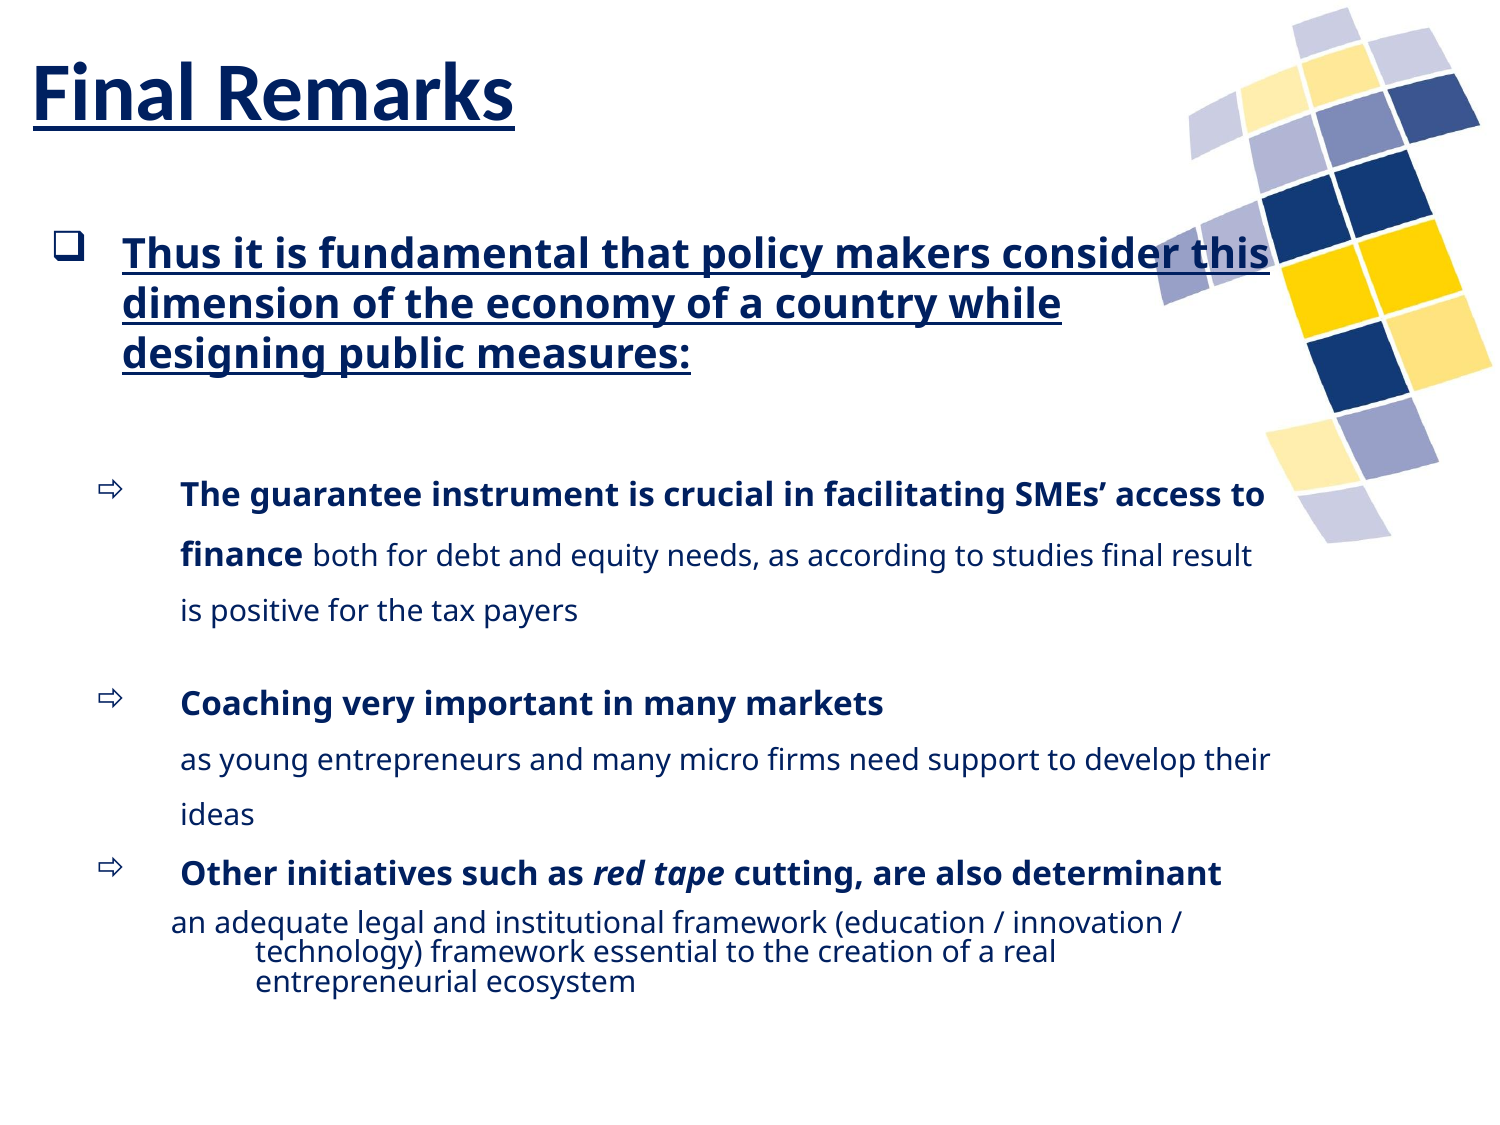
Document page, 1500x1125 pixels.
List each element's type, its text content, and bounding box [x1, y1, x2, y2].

picture [1145, 0, 1499, 551]
subtitle Thus it is fundamental that policy makers consider this dimension of the economy of a country while designing public measures: The guarantee instrument is crucial in facilitating SMEs’ access to finance both for debt and equity needs, as according to studies final result is positive for the tax payers Coaching very important in many markets as young entrepreneurs and many micro firms need support to develop their ideas Other initiatives such as red tape cutting, are also determinant an adequate legal and institutional framework (education / innovation / technology) framework essential to the creation of a real entrepreneurial ecosystem [5, 160, 1294, 1110]
title Final Remarks [17, 7, 1136, 160]
